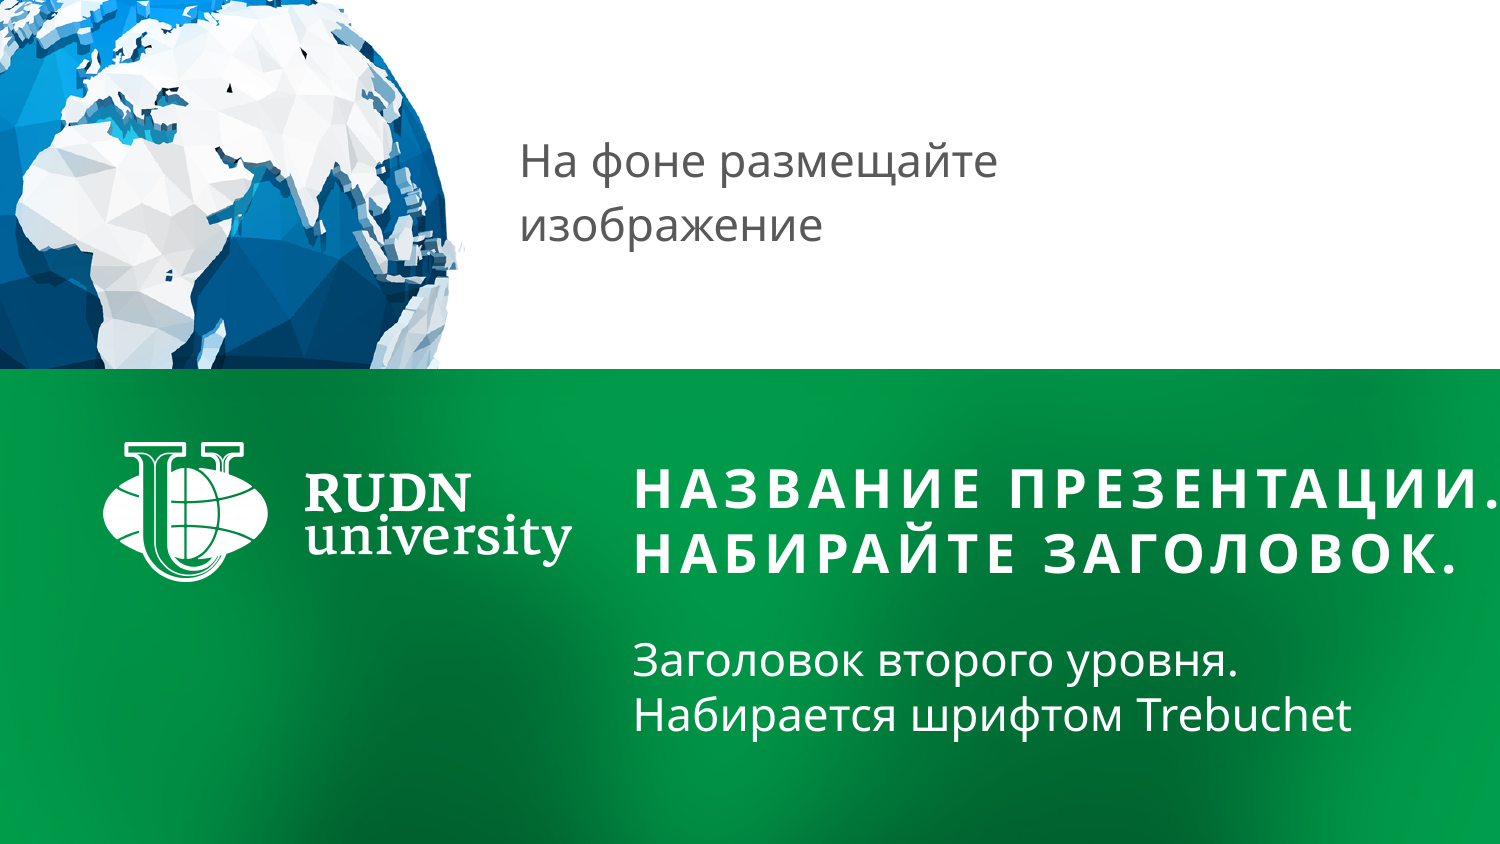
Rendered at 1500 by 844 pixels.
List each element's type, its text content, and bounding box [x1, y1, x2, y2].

picture [0, 0, 1500, 844]
text_box На фоне размещайте изображение [893, 123, 1273, 267]
